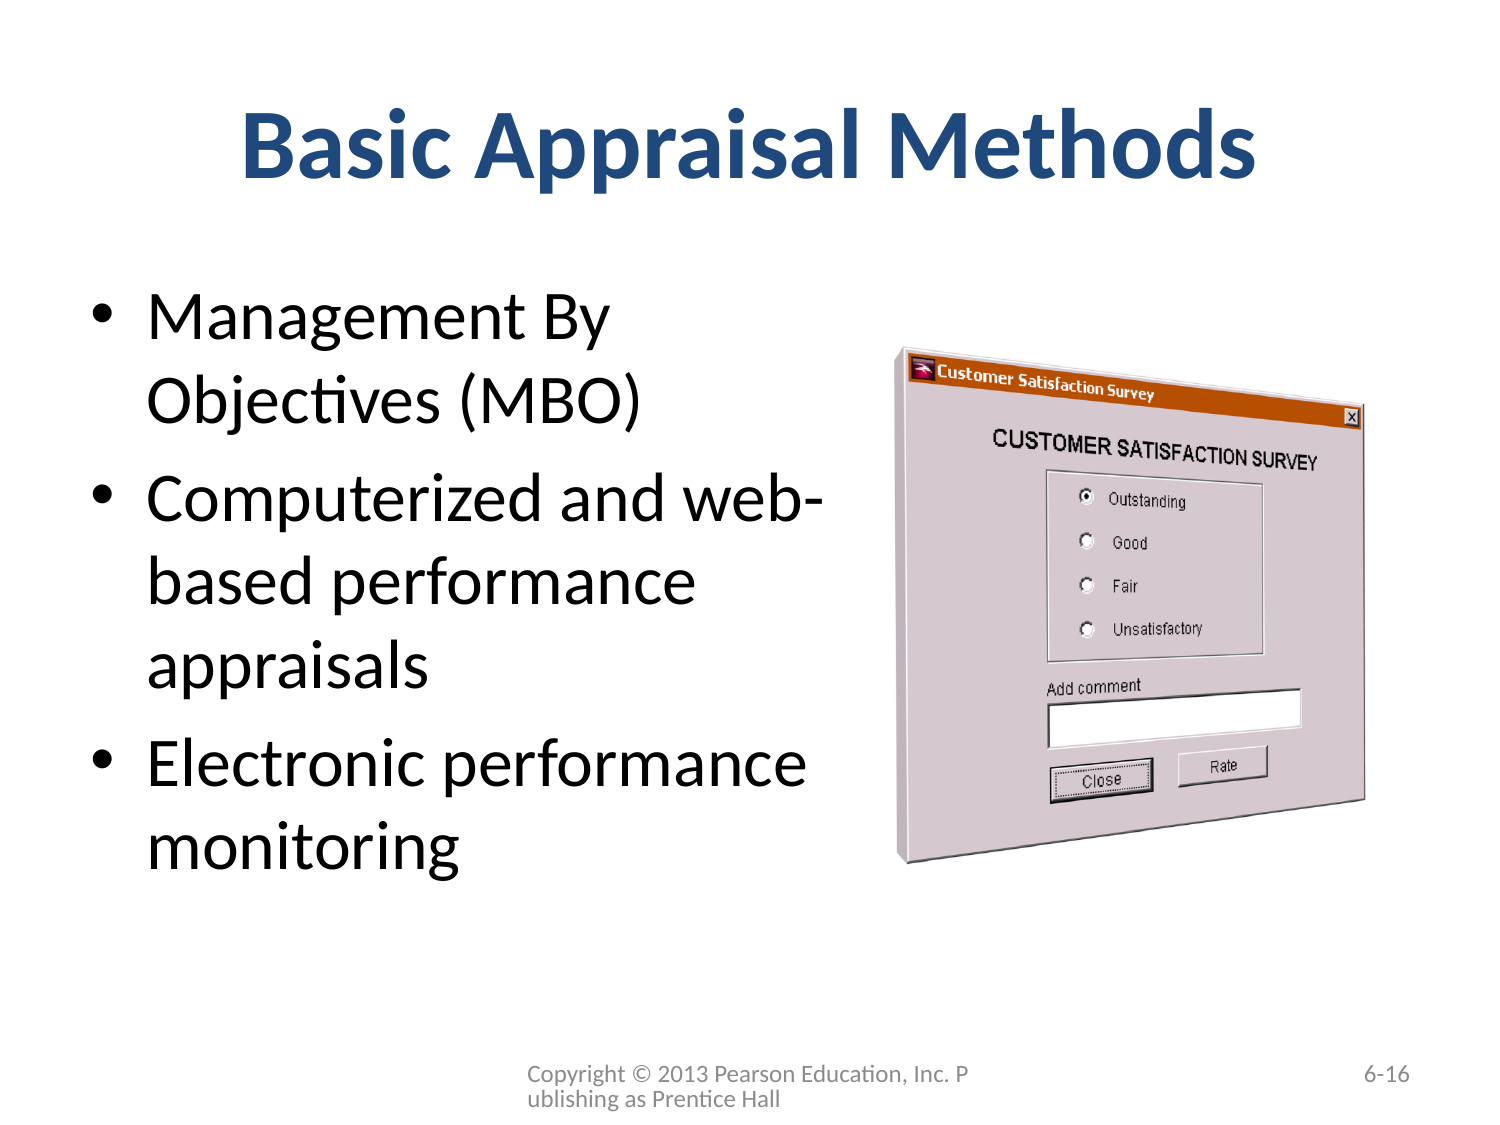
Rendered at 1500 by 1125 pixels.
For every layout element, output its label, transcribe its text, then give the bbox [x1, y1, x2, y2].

list Management By Objectives (MBO) Computerized and web-based performance appraisals Electronic performance monitoring [75, 262, 863, 1005]
footer Copyright © 2013 Pearson Education, Inc. Publishing as Prentice Hall [512, 1042, 988, 1103]
title Basic Appraisal Methods [75, 45, 1425, 233]
picture [862, 337, 1388, 876]
slide_number 6-16 [1074, 1042, 1425, 1103]
